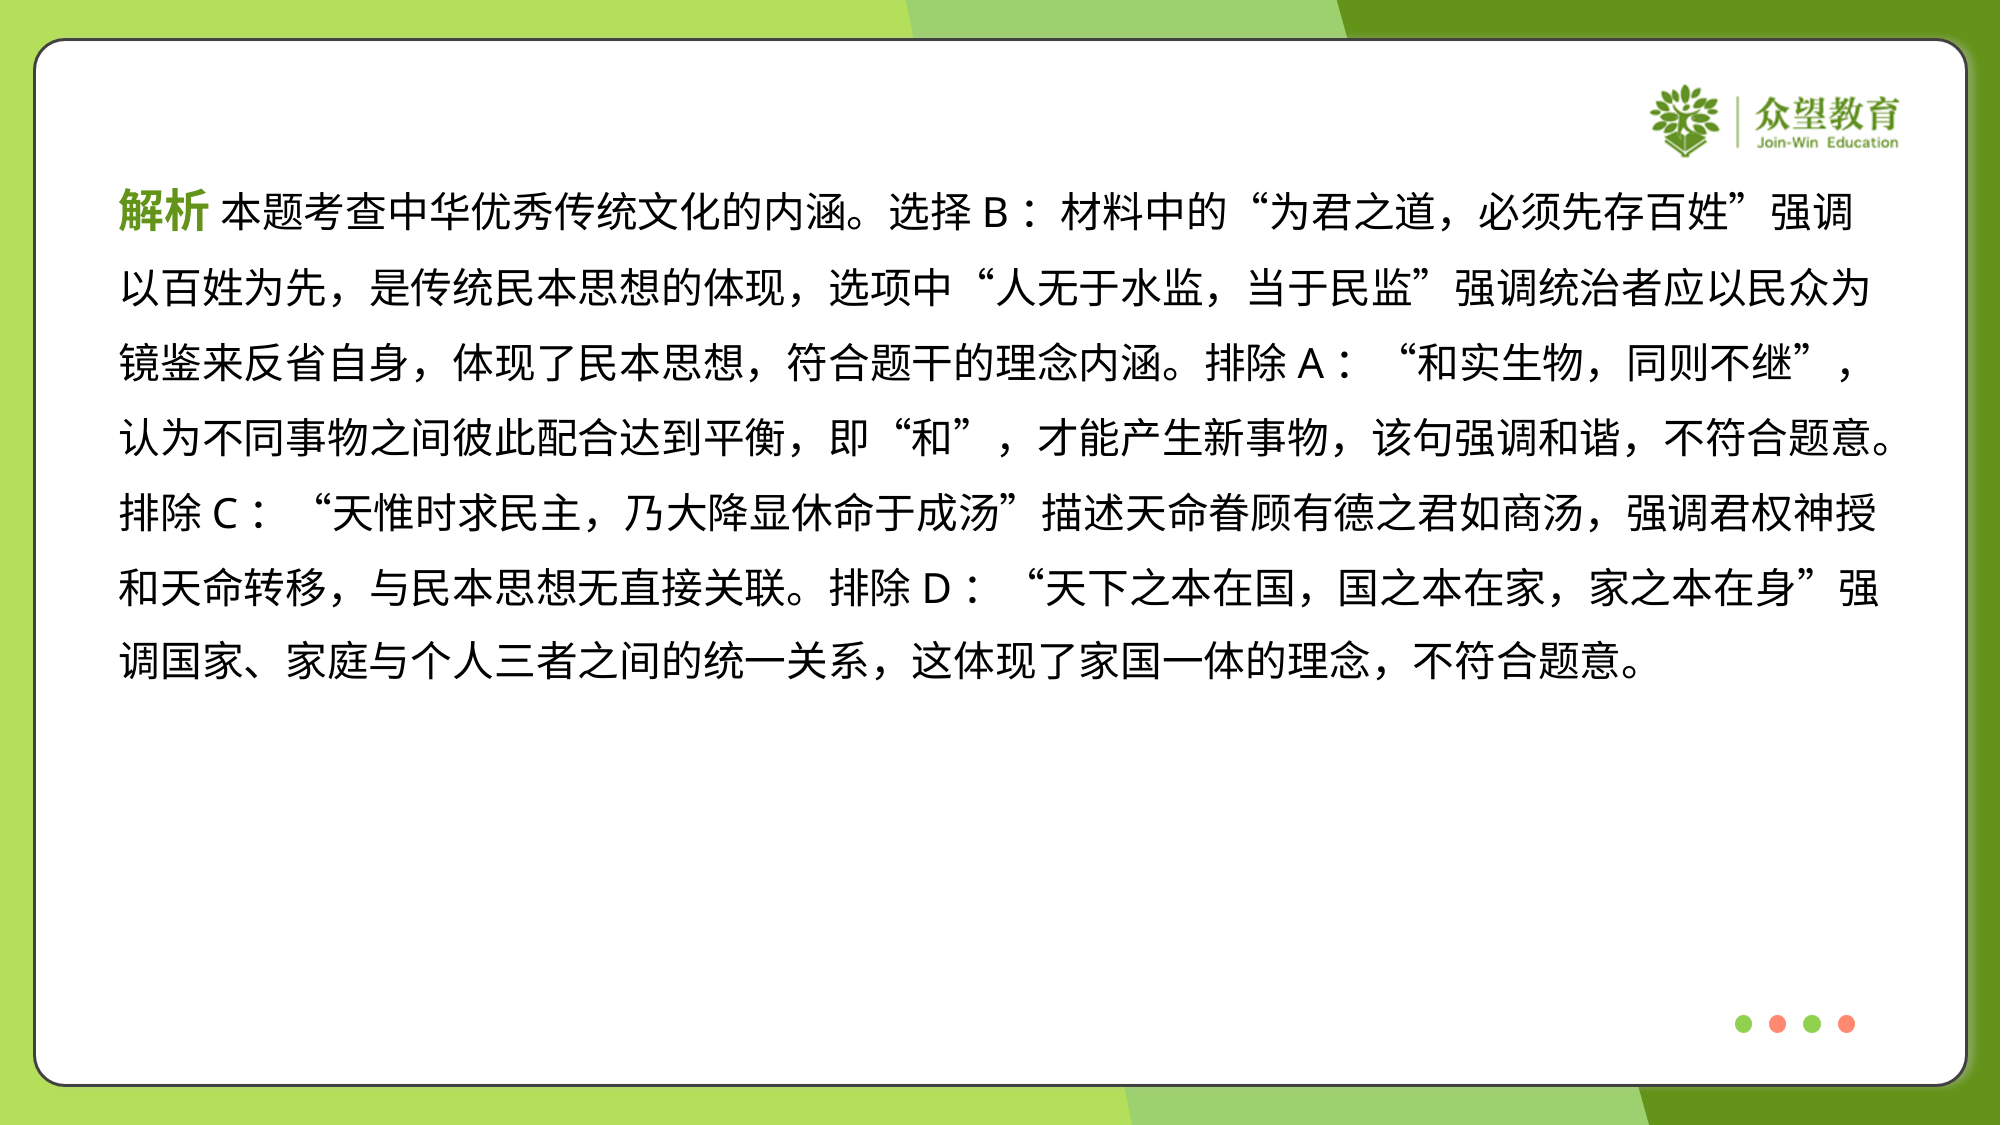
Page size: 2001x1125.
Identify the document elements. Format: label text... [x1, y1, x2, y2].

text_box 解析 本题考查中华优秀传统文化的内涵。选择B：材料中的“为君之道，必须先存百姓”强调 以百姓为先，是传统民本思想的体现，选项中“人无于水监，当于民监”强调统治者应以民众为 镜鉴来反省自身，体现了民本思想，符合题干的理念内涵。排除A：“和实生物，同则不继”， 认为不同事物之间彼此配合达到平衡，即“和”，才能产生新事物，该句强调和谐，不符合题意。 排除C：“天惟时求民主，乃大降显休命于成汤”描述天命眷顾有德之君如商汤，强调君权神授 和天命转移，与民本思想无直接关联。排除D：“天下之本在国，国之本在家，家之本在身”强 调国家、家庭与个人三者之间的统一关系，这体现了家国一体的理念，不符合题意。 [118, 159, 1883, 677]
picture [0, 0, 2000, 1125]
